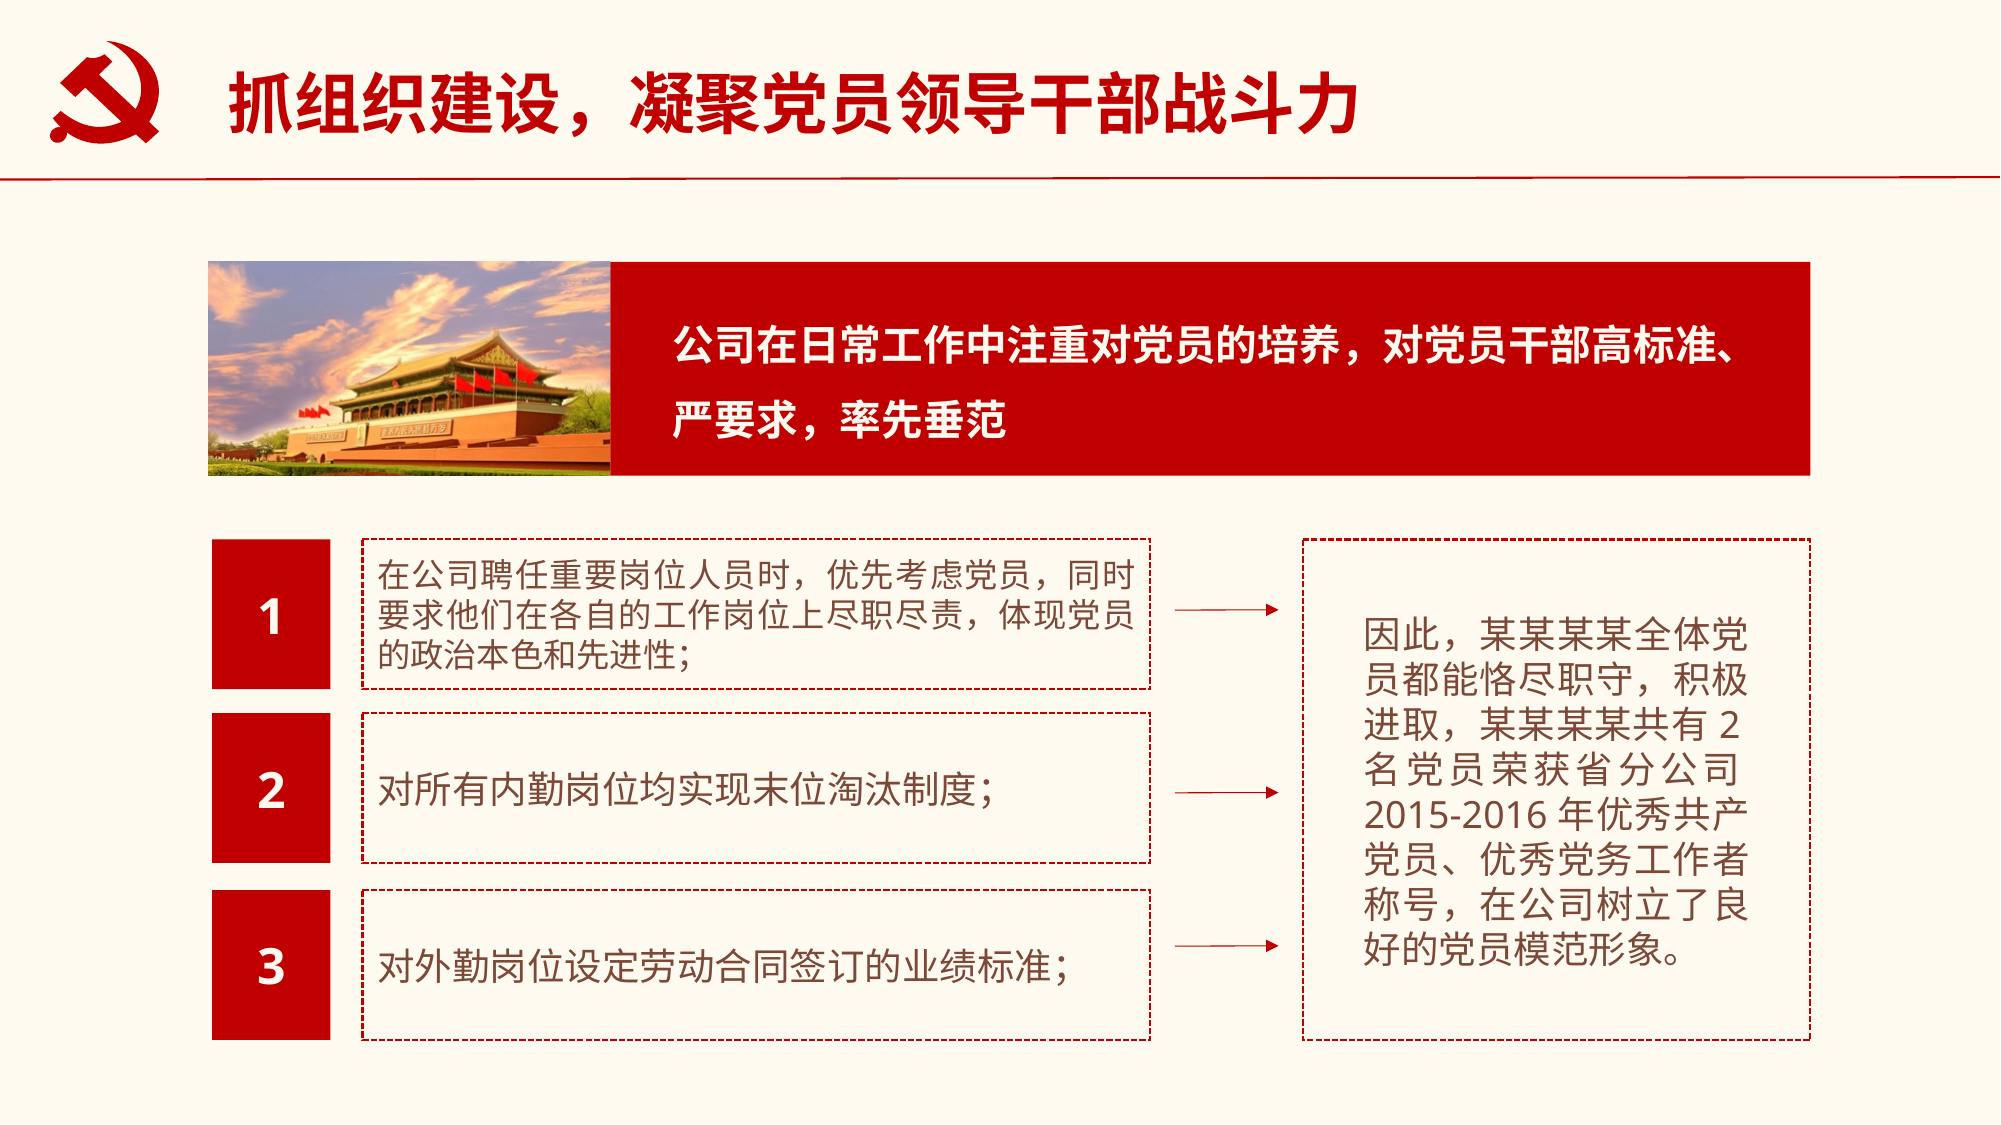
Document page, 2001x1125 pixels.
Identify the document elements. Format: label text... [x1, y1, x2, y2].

text_box 1 [211, 538, 331, 690]
text_box 在公司聘任重要岗位人员时，优先考虑党员，同时要求他们在各自的工作岗位上尽职尽责，体现党员的政治本色和先进性； [361, 538, 1151, 690]
text_box 公司在日常工作中注重对党员的培养，对党员干部高标准、 严要求，率先垂范 [609, 261, 1811, 477]
text_box 对外勤岗位设定劳动合同签订的业绩标准； [361, 889, 1151, 1041]
text_box [207, 261, 609, 477]
text_box 2 [211, 712, 331, 864]
text_box 对所有内勤岗位均实现末位淘汰制度； [361, 712, 1151, 864]
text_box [1302, 539, 1811, 1040]
text_box 3 [211, 889, 331, 1041]
text_box 抓组织建设，凝聚党员领导干部战斗力 [213, 54, 1378, 149]
